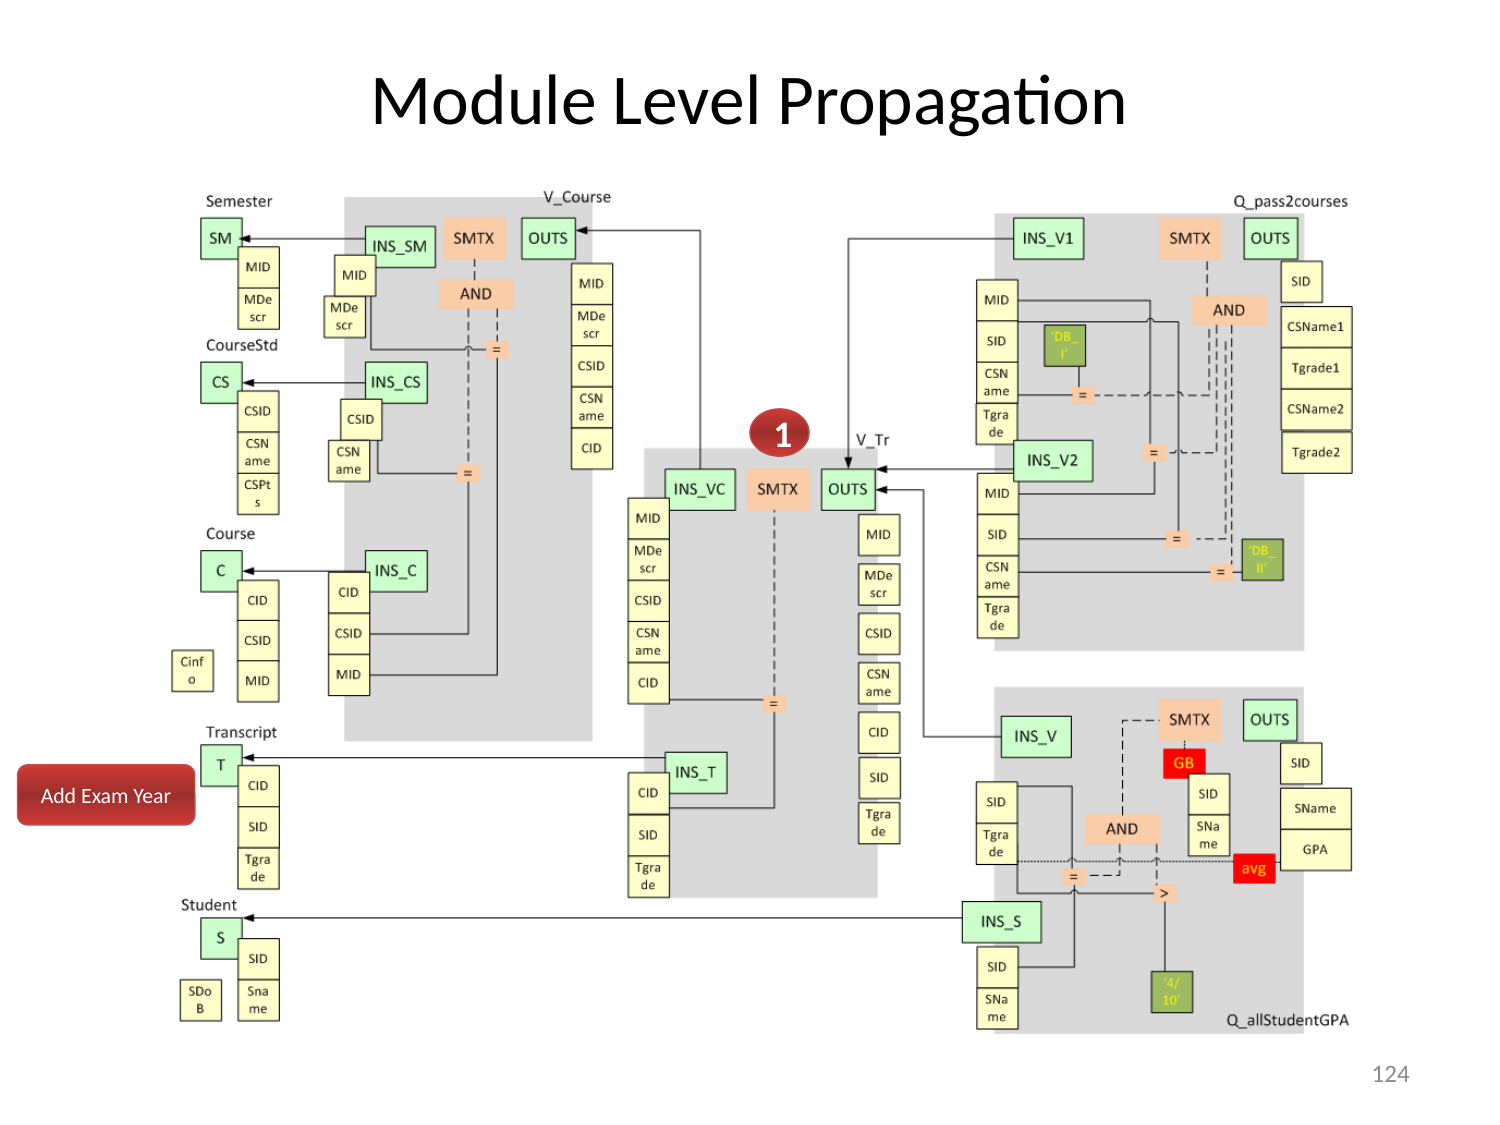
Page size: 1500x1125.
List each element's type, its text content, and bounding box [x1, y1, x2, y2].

text_box Add Exam Year [17, 764, 165, 825]
slide_number 124 [1074, 1042, 1425, 1103]
picture [170, 184, 1353, 1034]
title Module Level Propagation [75, 45, 1425, 233]
